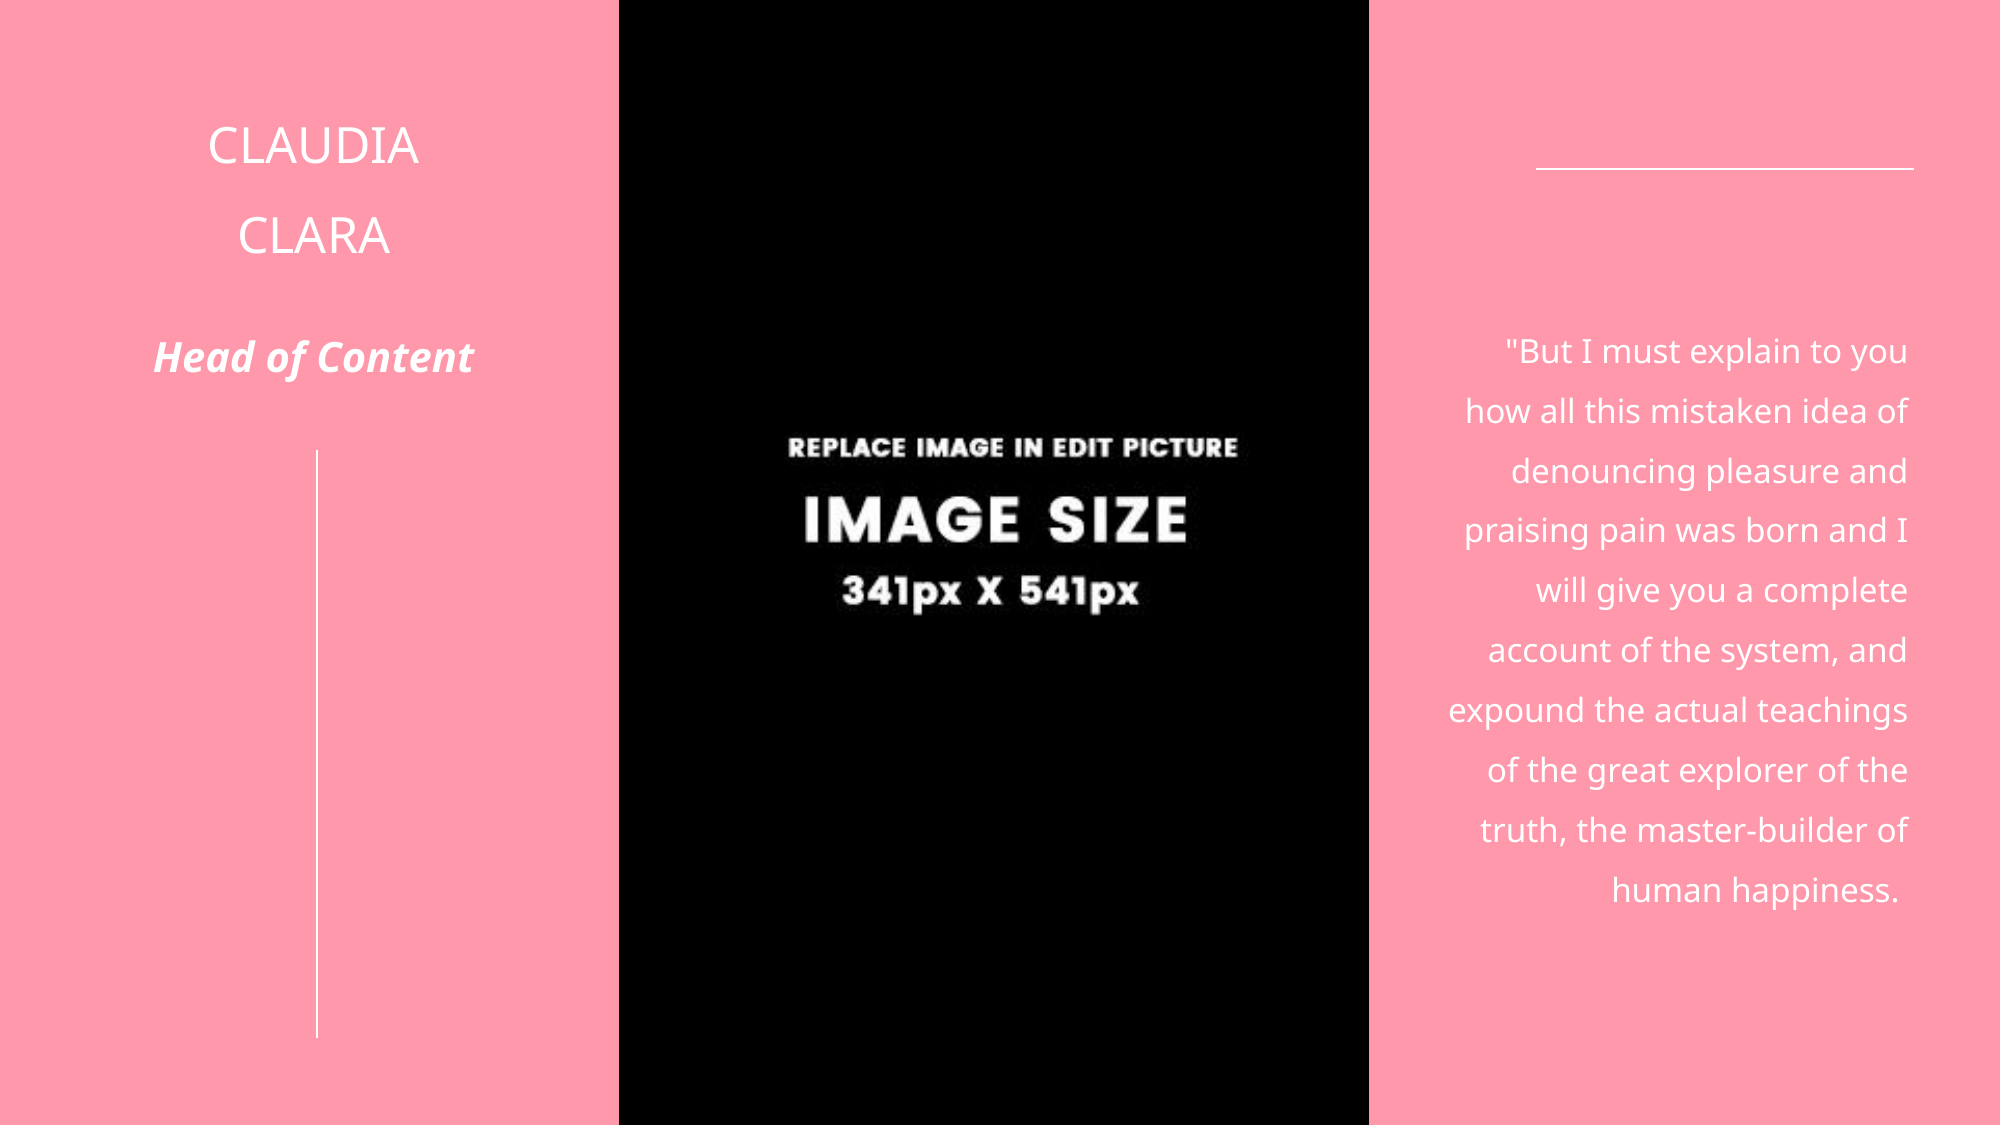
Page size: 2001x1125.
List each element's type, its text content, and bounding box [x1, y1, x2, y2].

text_box Head of Content [98, 323, 529, 389]
text_box "But I must explain to you how all this mistaken idea of denouncing pleasure and praising pain was born and I will give you a complete account of the system, and expound the actual teachings of the great explorer of the truth, the master-builder of human happiness. [1418, 302, 1924, 1038]
text_box CLAUDIA CLARA [136, 75, 491, 263]
picture [618, 0, 1370, 1125]
